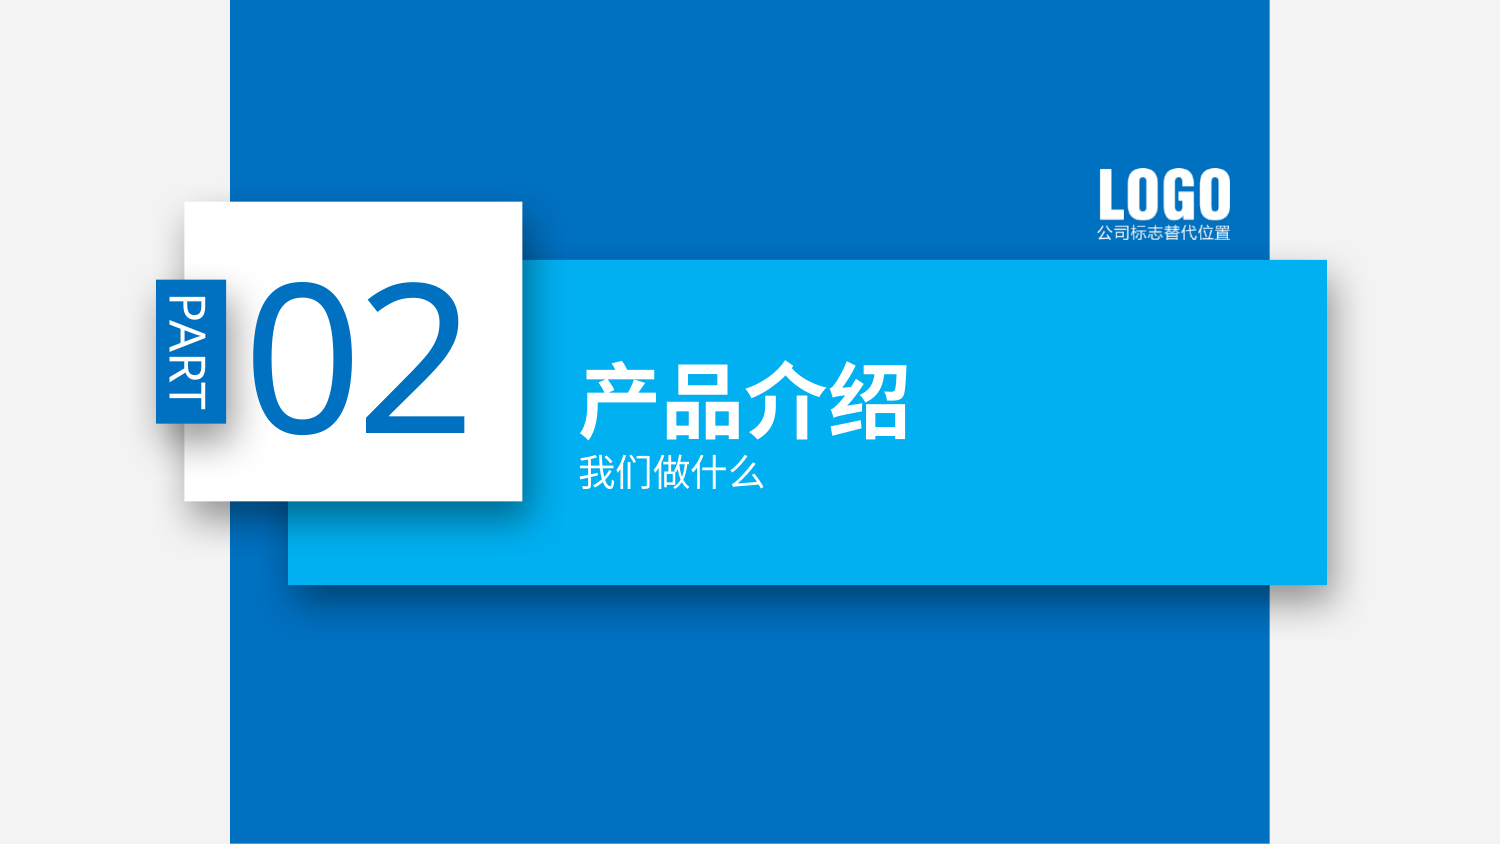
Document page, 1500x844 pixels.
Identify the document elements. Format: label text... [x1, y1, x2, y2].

text_box [183, 201, 523, 503]
text_box 产品介绍 我们做什么 [566, 343, 923, 500]
text_box PART [154, 280, 226, 423]
text_box [287, 259, 1328, 586]
text_box [229, 547, 1271, 844]
text_box 02 [232, 219, 487, 481]
picture [1097, 168, 1230, 241]
text_box [229, 0, 1271, 251]
